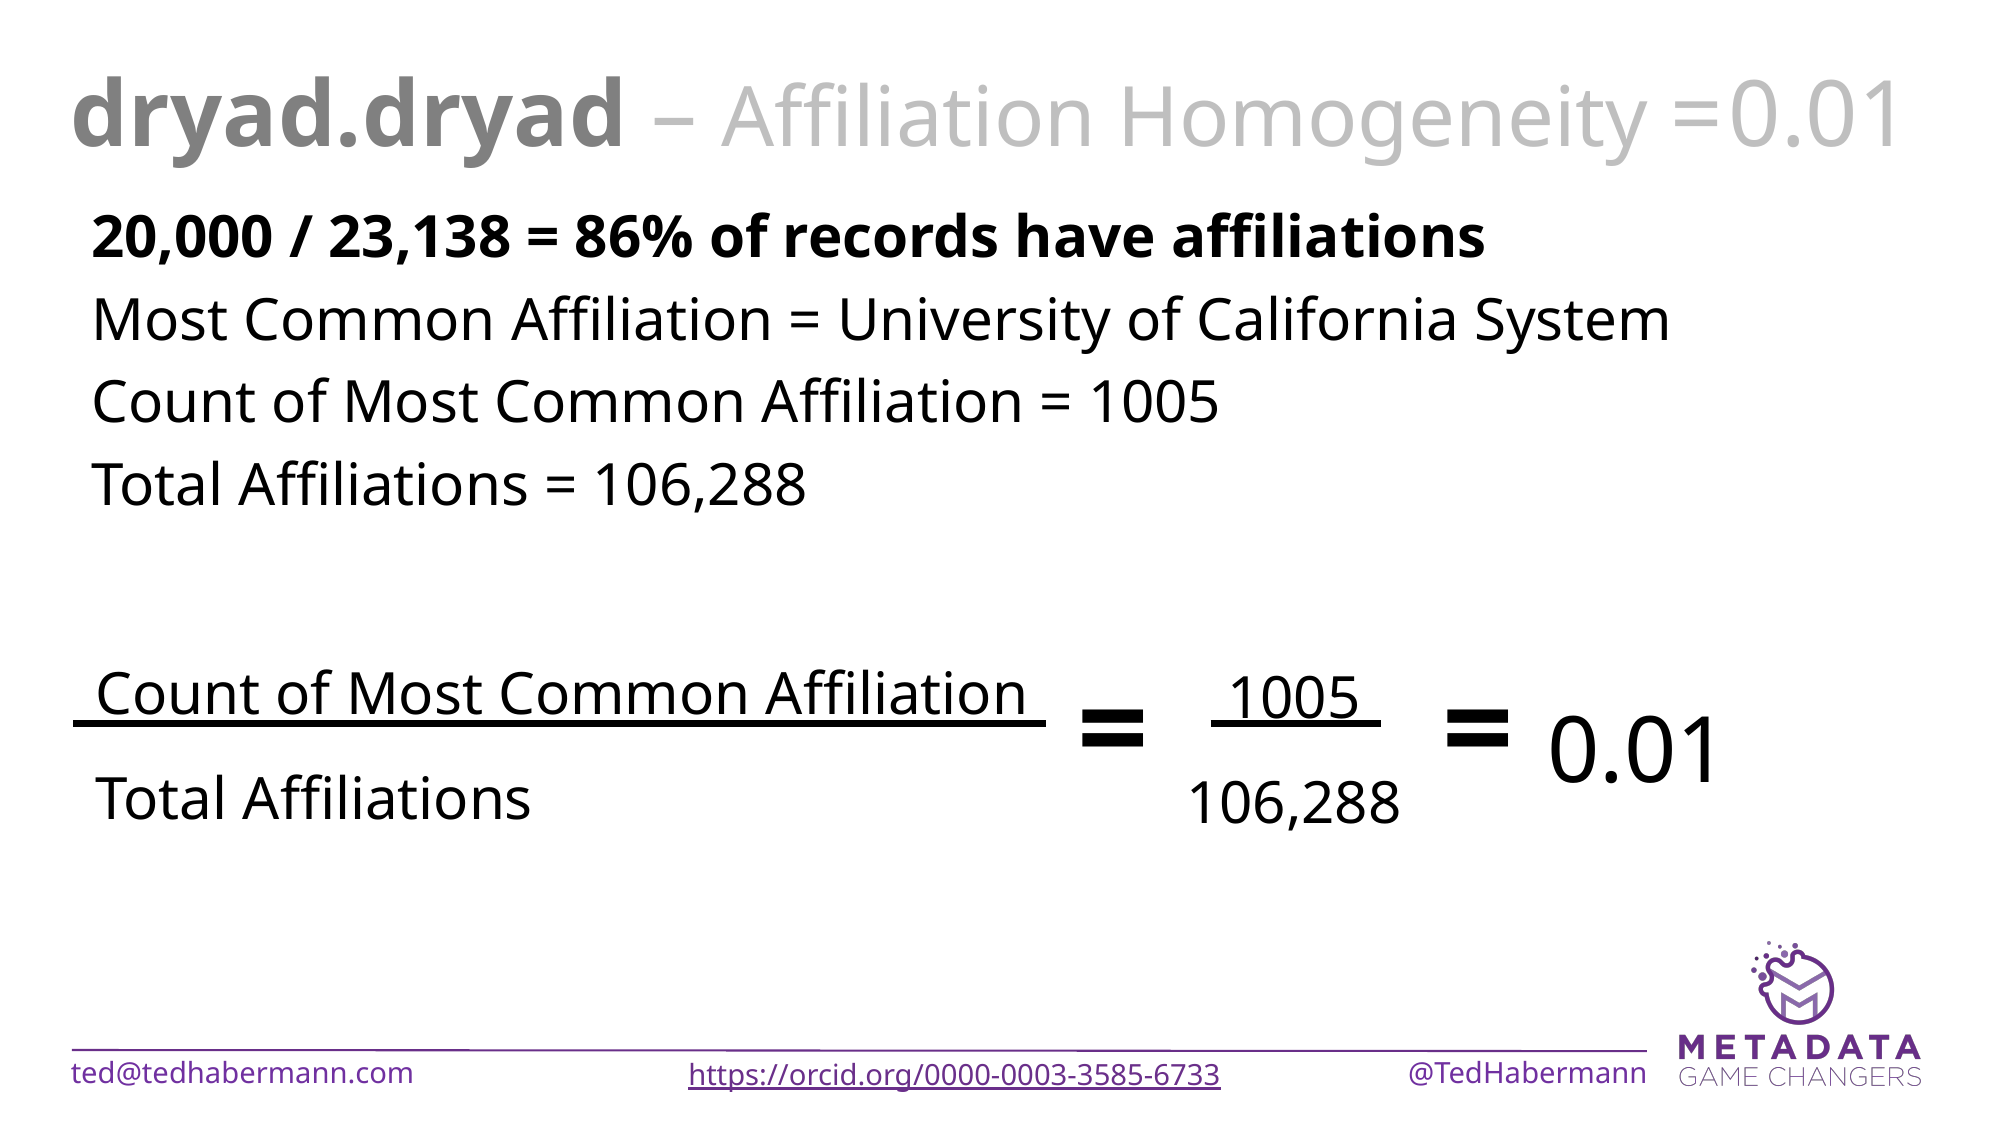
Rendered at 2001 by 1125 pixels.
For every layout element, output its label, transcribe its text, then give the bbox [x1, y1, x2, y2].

text_box = [1062, 640, 1165, 805]
text_box 1005 106,288 [1171, 618, 1417, 843]
text_box = [1427, 640, 1530, 805]
text_box Count of Most Common Affiliation Total Affiliations [80, 727, 1044, 839]
text_box 20,000 / 23,138 = 86% of records have affiliations Most Common Affiliation = University of California System Count of Most Common Affiliation = 1005 Total Affiliations = 106,288 [76, 192, 1688, 525]
text_box Count of Most Common Affiliation Total Affiliations [80, 614, 1044, 720]
text_box 0.01 [1532, 628, 1744, 809]
title dryad.dryad – Affiliation Homogeneity = 0.01 [55, 41, 2000, 192]
picture [1676, 939, 1923, 1088]
